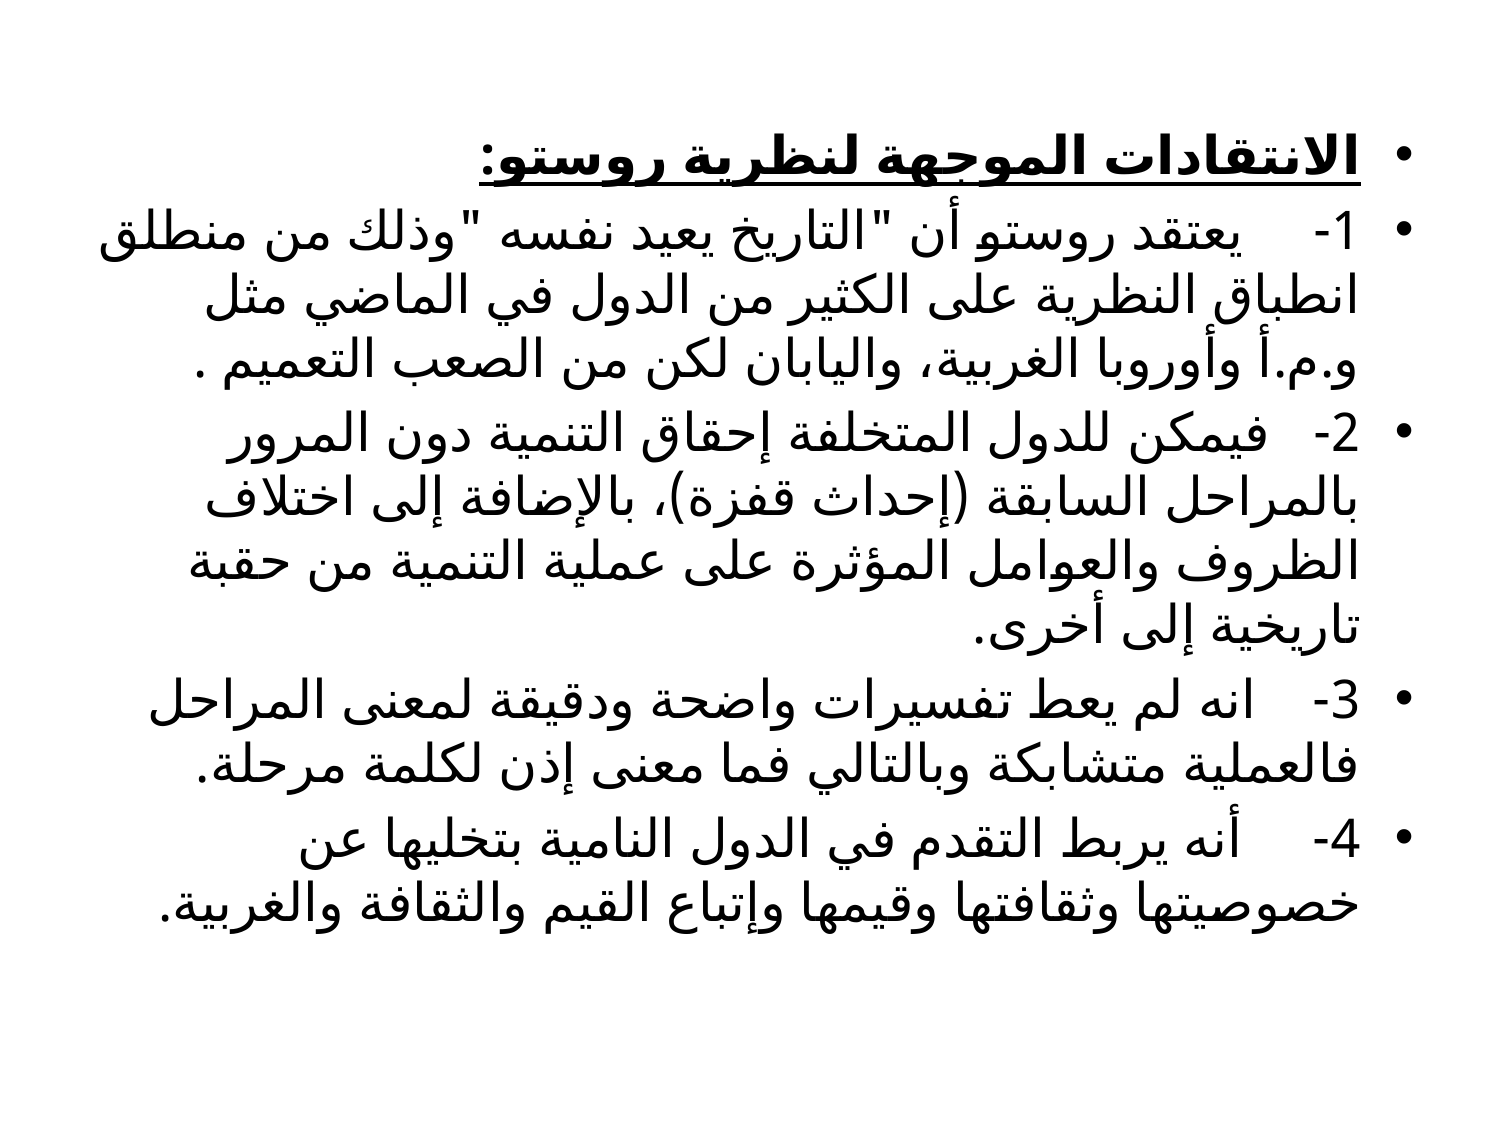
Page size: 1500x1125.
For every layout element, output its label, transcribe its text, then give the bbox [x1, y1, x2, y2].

list الانتقادات الموجهة لنظرية روستو: 1- يعتقد روستو أن "التاريخ يعيد نفسه "وذلك من منطلق انطباق النظرية على الكثير من الدول في الماضي مثل و.م.أ وأوروبا الغربية، واليابان لكن من الصعب التعميم . 2- فيمكن للدول المتخلفة إحقاق التنمية دون المرور بالمراحل السابقة (إحداث قفزة)، بالإضافة إلى اختلاف الظروف والعوامل المؤثرة على عملية التنمية من حقبة تاريخية إلى أخرى. 3- انه لم يعط تفسيرات واضحة ودقيقة لمعنى المراحل فالعملية متشابكة وبالتالي فما معنى إذن لكلمة مرحلة. 4- أنه يربط التقدم في الدول النامية بتخليها عن خصوصيتها وثقافتها وقيمها وإتباع القيم والثقافة والغربية. [75, 113, 1425, 1005]
